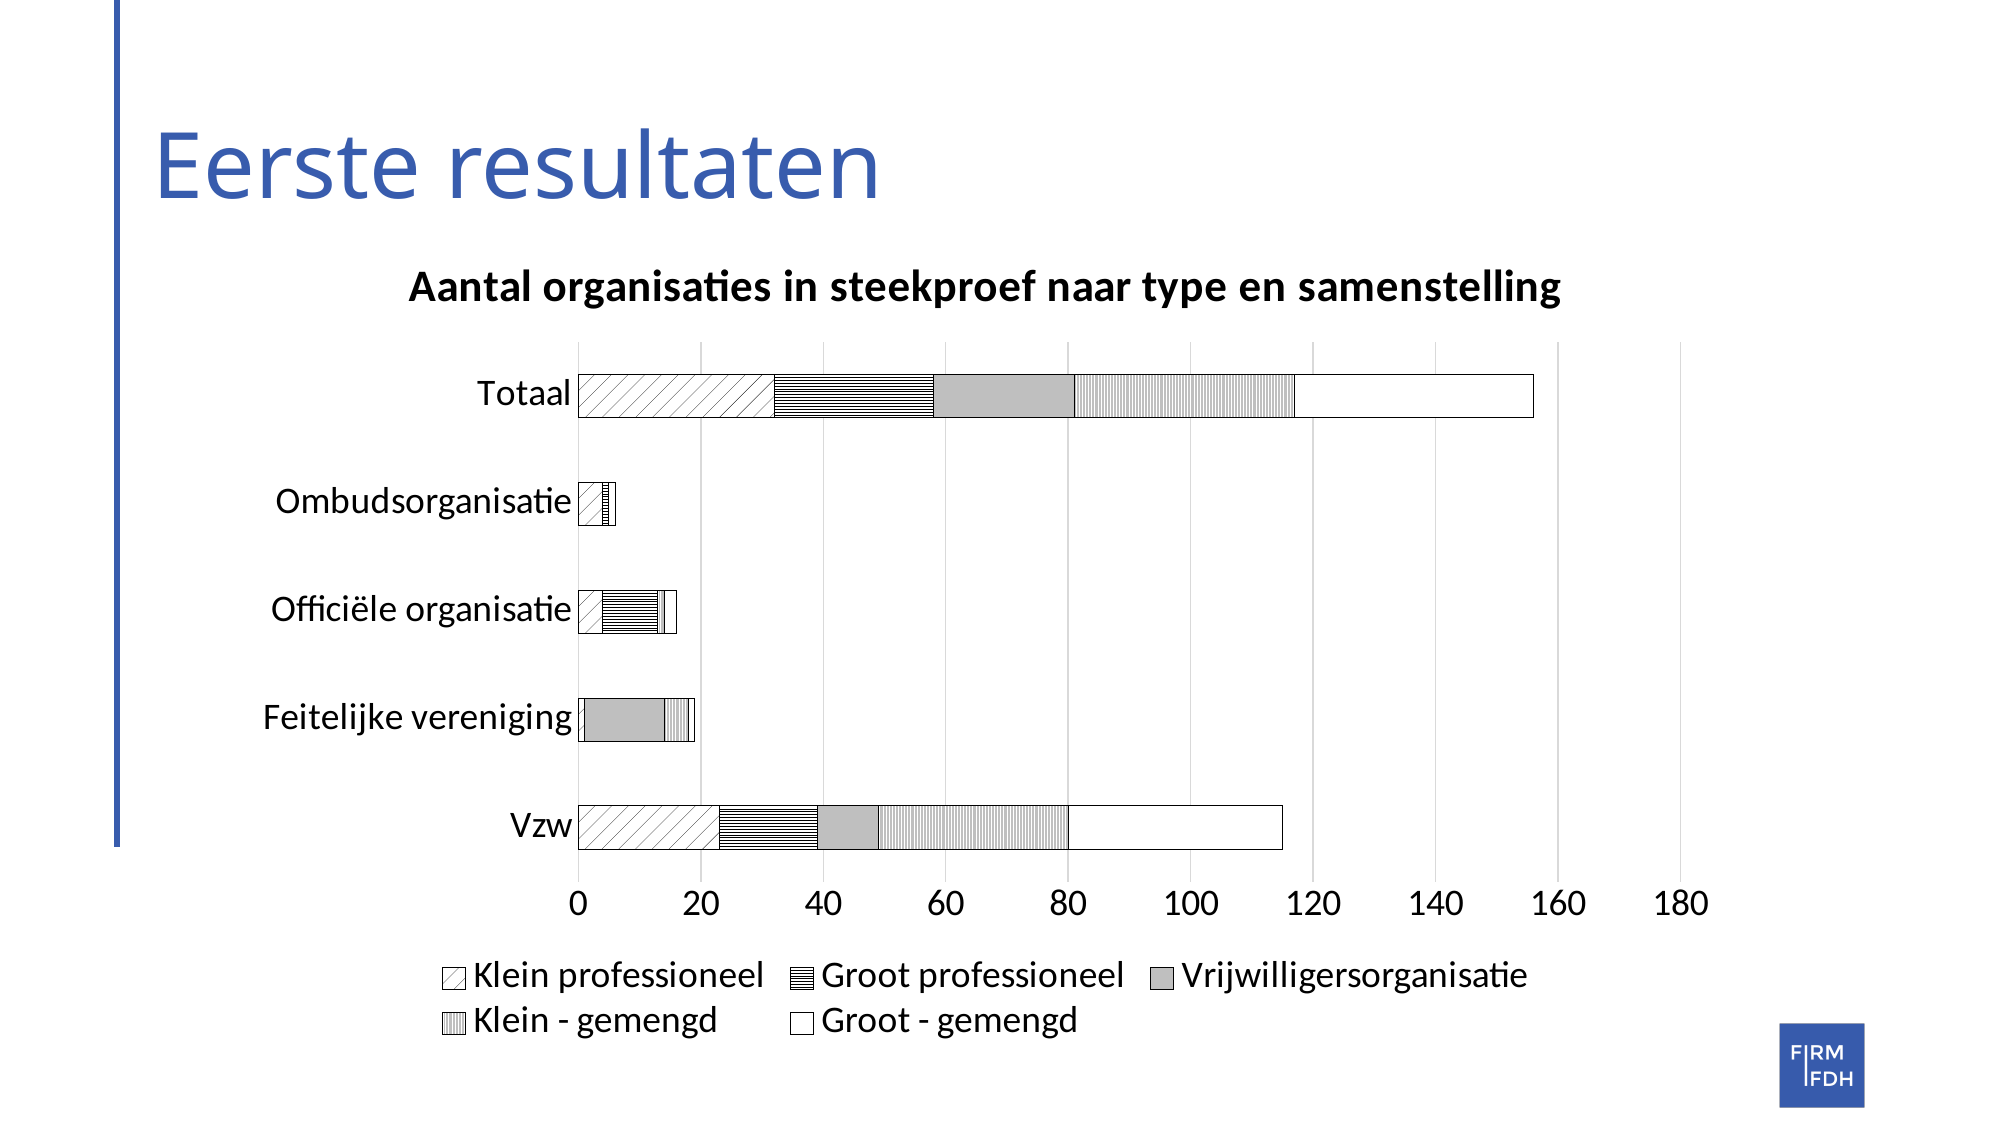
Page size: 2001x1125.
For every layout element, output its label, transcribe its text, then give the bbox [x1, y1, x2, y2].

picture [1769, 1013, 1875, 1118]
chart [232, 228, 1739, 1050]
title Eerste resultaten [137, 59, 1863, 278]
